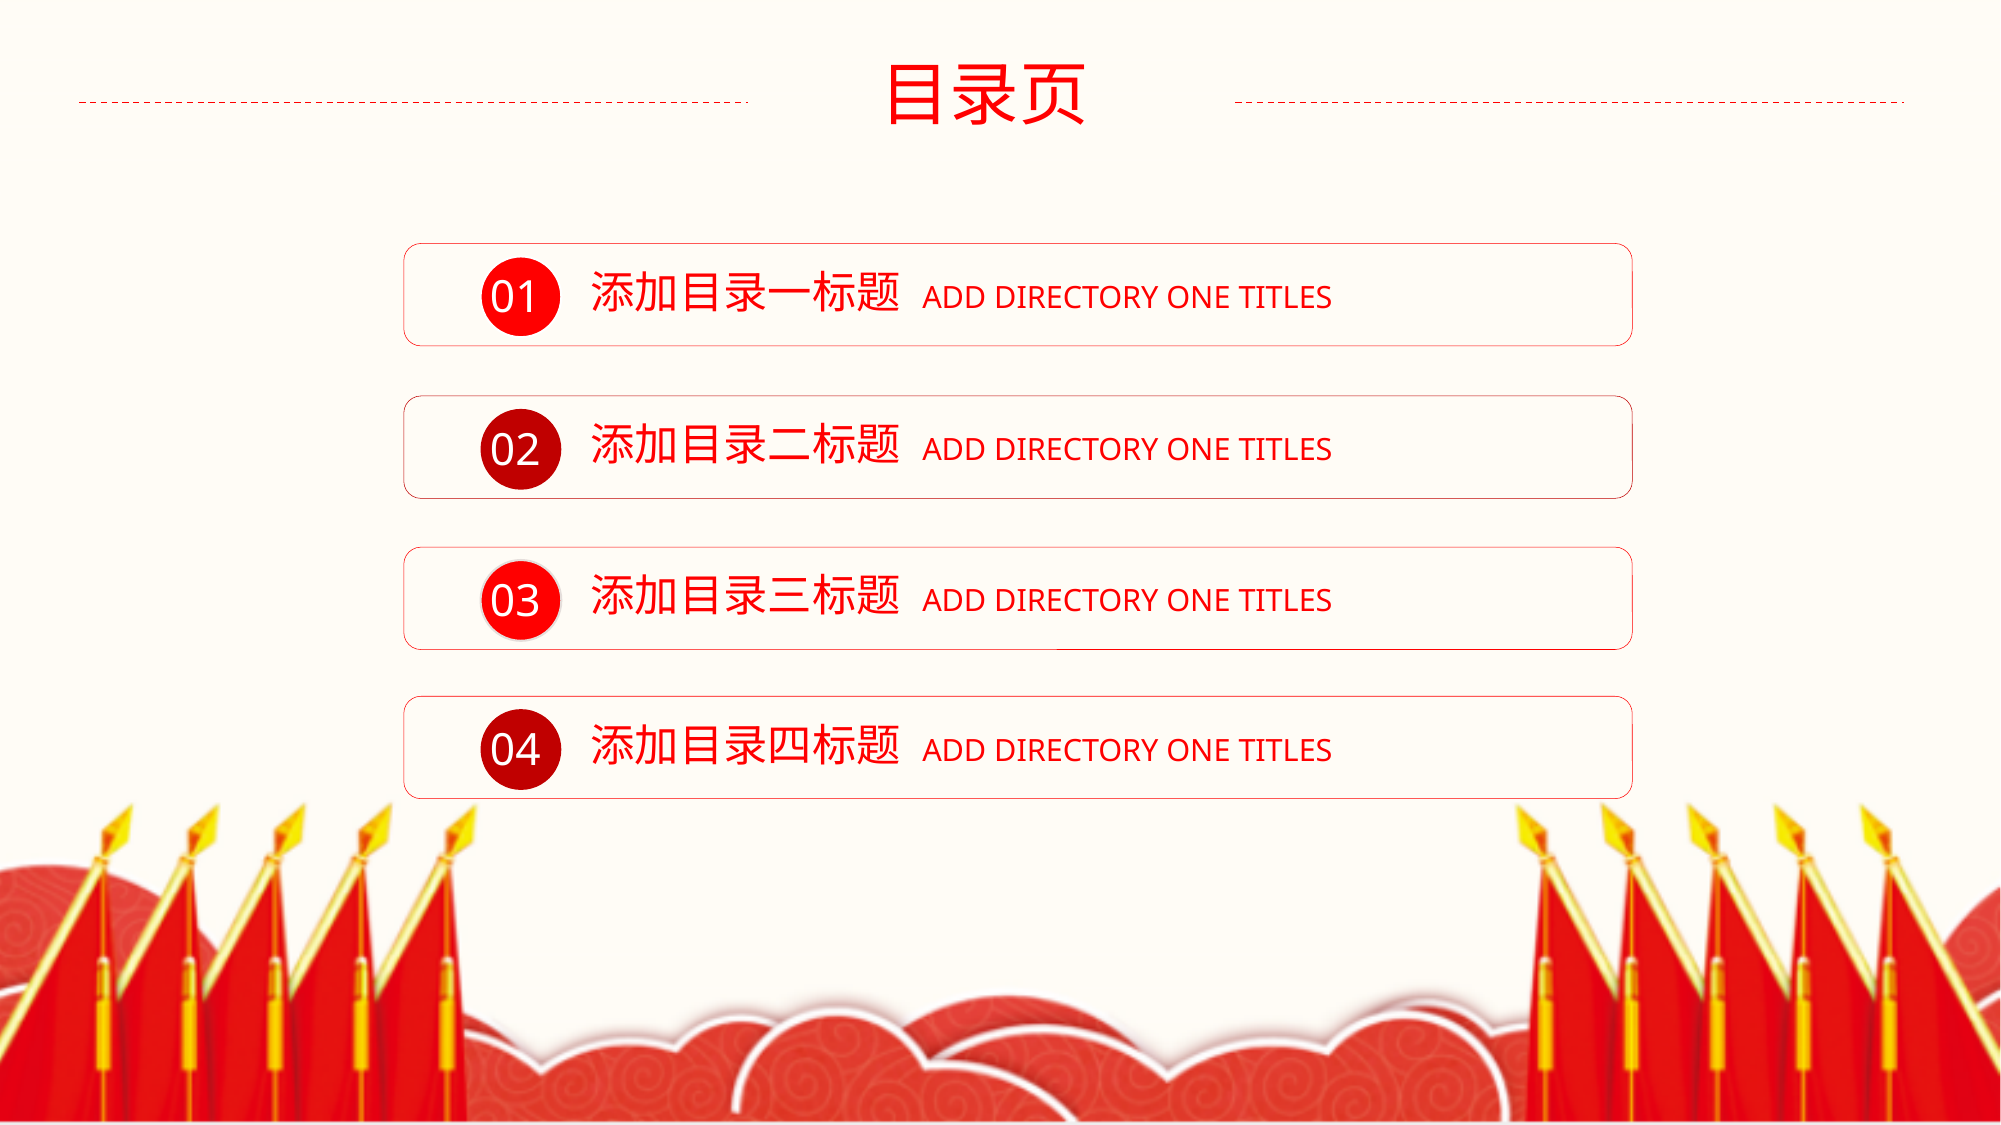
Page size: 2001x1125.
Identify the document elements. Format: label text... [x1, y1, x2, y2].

text_box [401, 694, 1635, 801]
picture [0, 0, 2001, 1125]
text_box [473, 708, 1355, 791]
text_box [473, 256, 1355, 338]
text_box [473, 408, 1355, 490]
text_box 目录页 [811, 42, 1158, 141]
text_box [401, 241, 1635, 348]
text_box [401, 545, 1635, 652]
text_box [401, 393, 1635, 501]
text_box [473, 559, 1355, 642]
